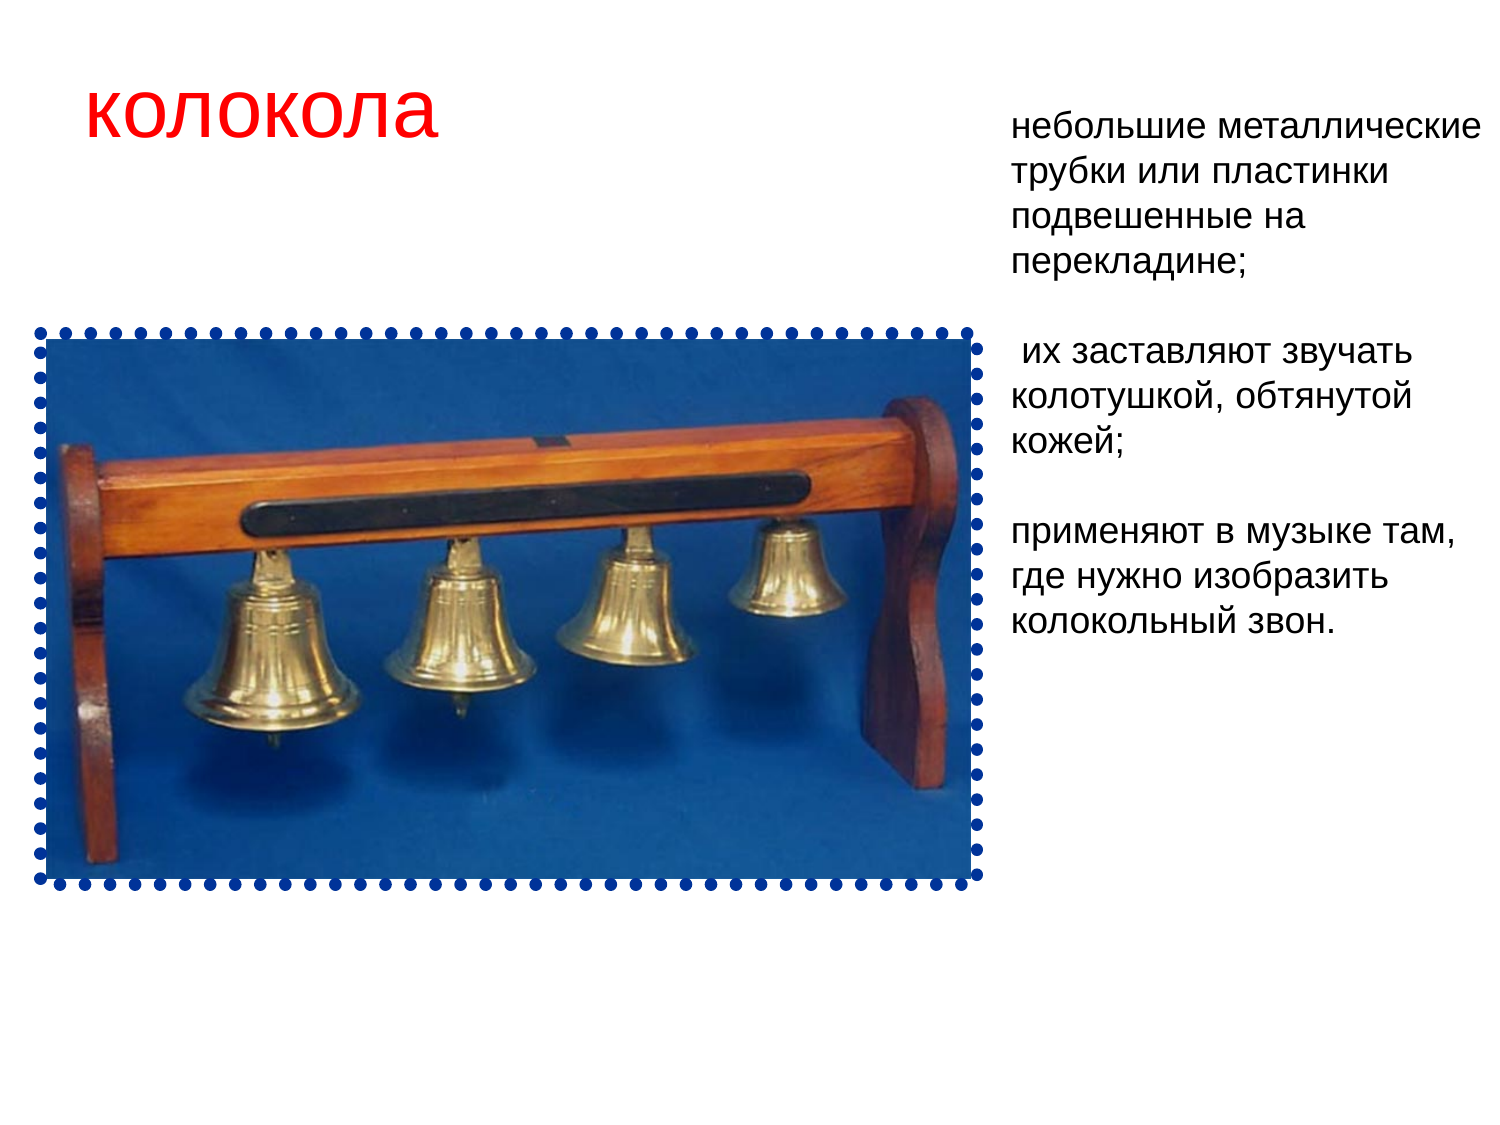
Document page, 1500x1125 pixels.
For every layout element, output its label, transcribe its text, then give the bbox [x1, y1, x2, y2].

text_box колокола [70, 46, 797, 162]
text_box небольшие металлические трубки или пластинки подвешенные на перекладине; их заставляют звучать колотушкой, обтянутой кожей; применяют в музыке там, где нужно изобразить колокольный звон. [996, 93, 1500, 649]
picture [46, 339, 971, 879]
